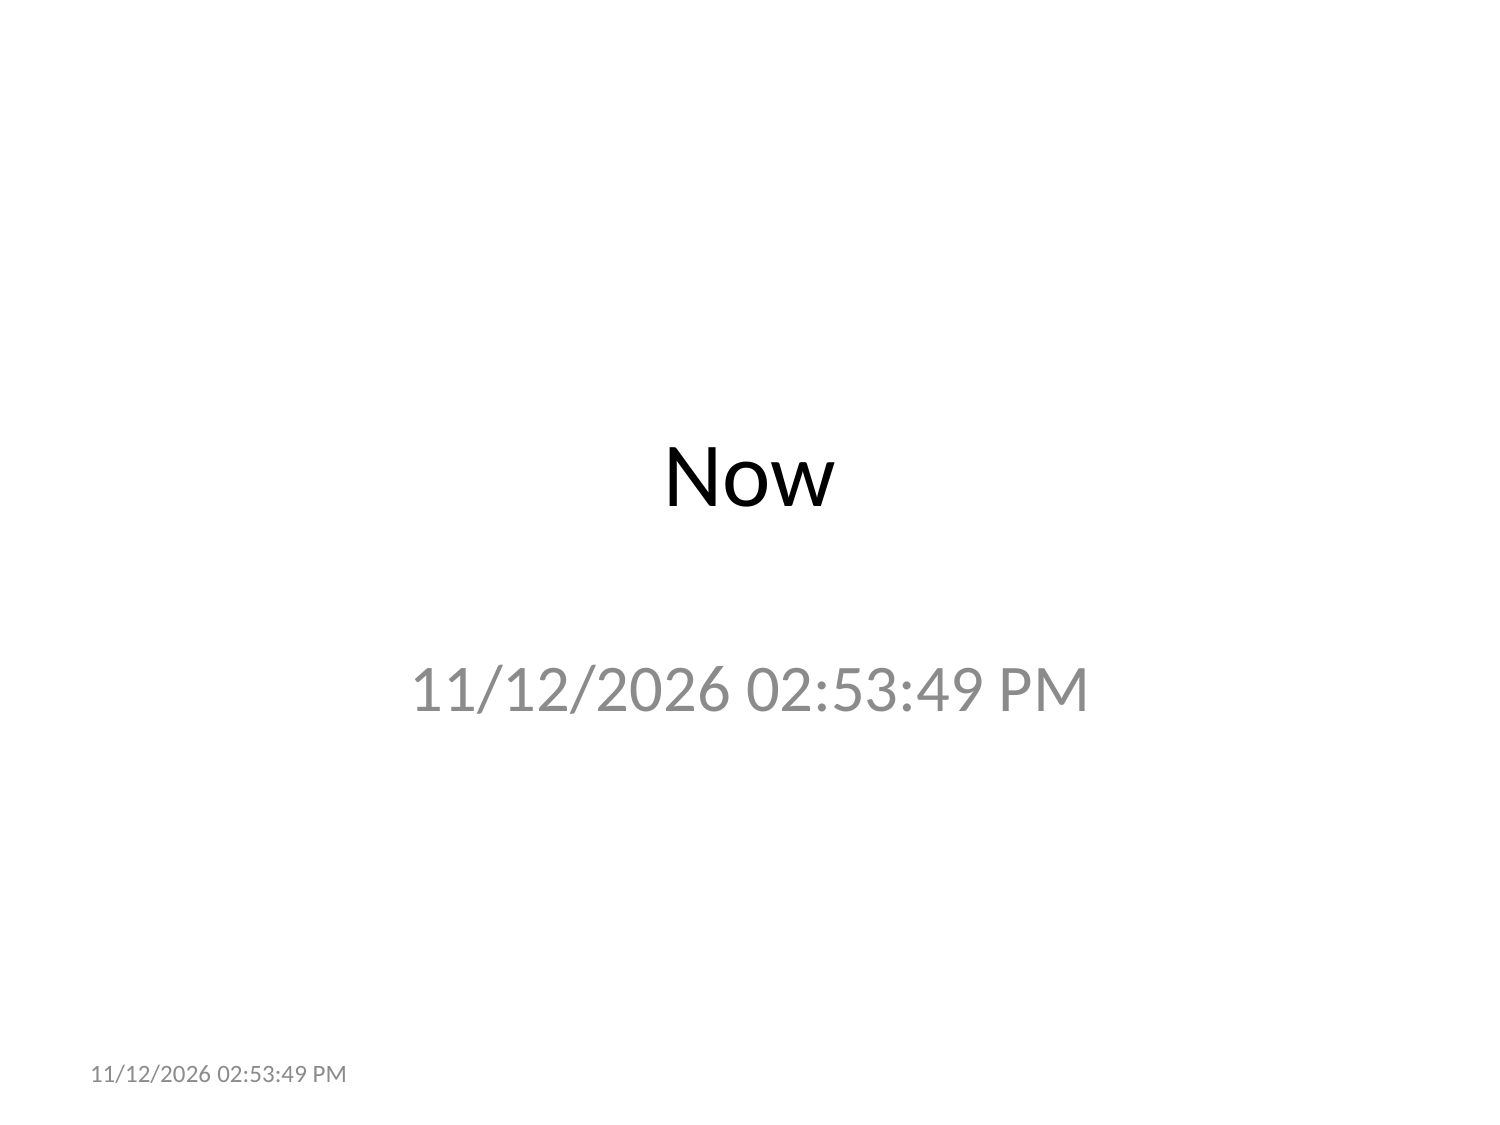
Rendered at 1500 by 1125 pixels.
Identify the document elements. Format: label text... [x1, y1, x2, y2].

subtitle 2011-12-19 10:20:04 AM [225, 637, 1275, 925]
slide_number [75, 1042, 425, 1103]
title Now [112, 349, 1388, 591]
